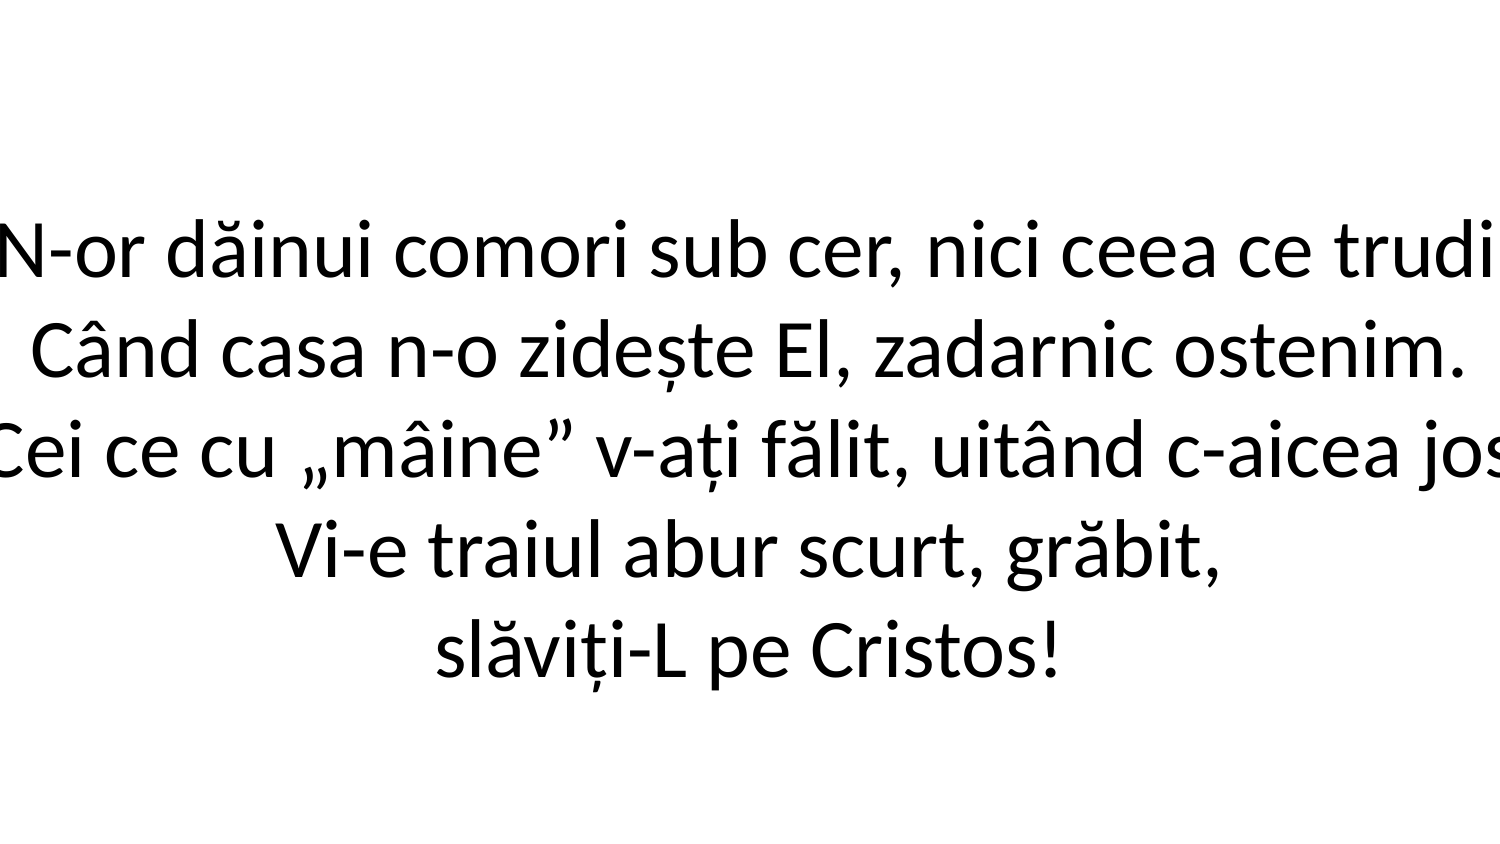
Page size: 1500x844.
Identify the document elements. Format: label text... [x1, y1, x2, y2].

text_box 1. N-or dăinui comori sub cer, nici ceea ce trudim; Când casa n-o zidește El, zadarnic ostenim. Cei ce cu „mâine” v-ați fălit, uitând c-aicea jos Vi-e traiul abur scurt, grăbit, slăviți-L pe Cristos! [0, 142, 1500, 702]
